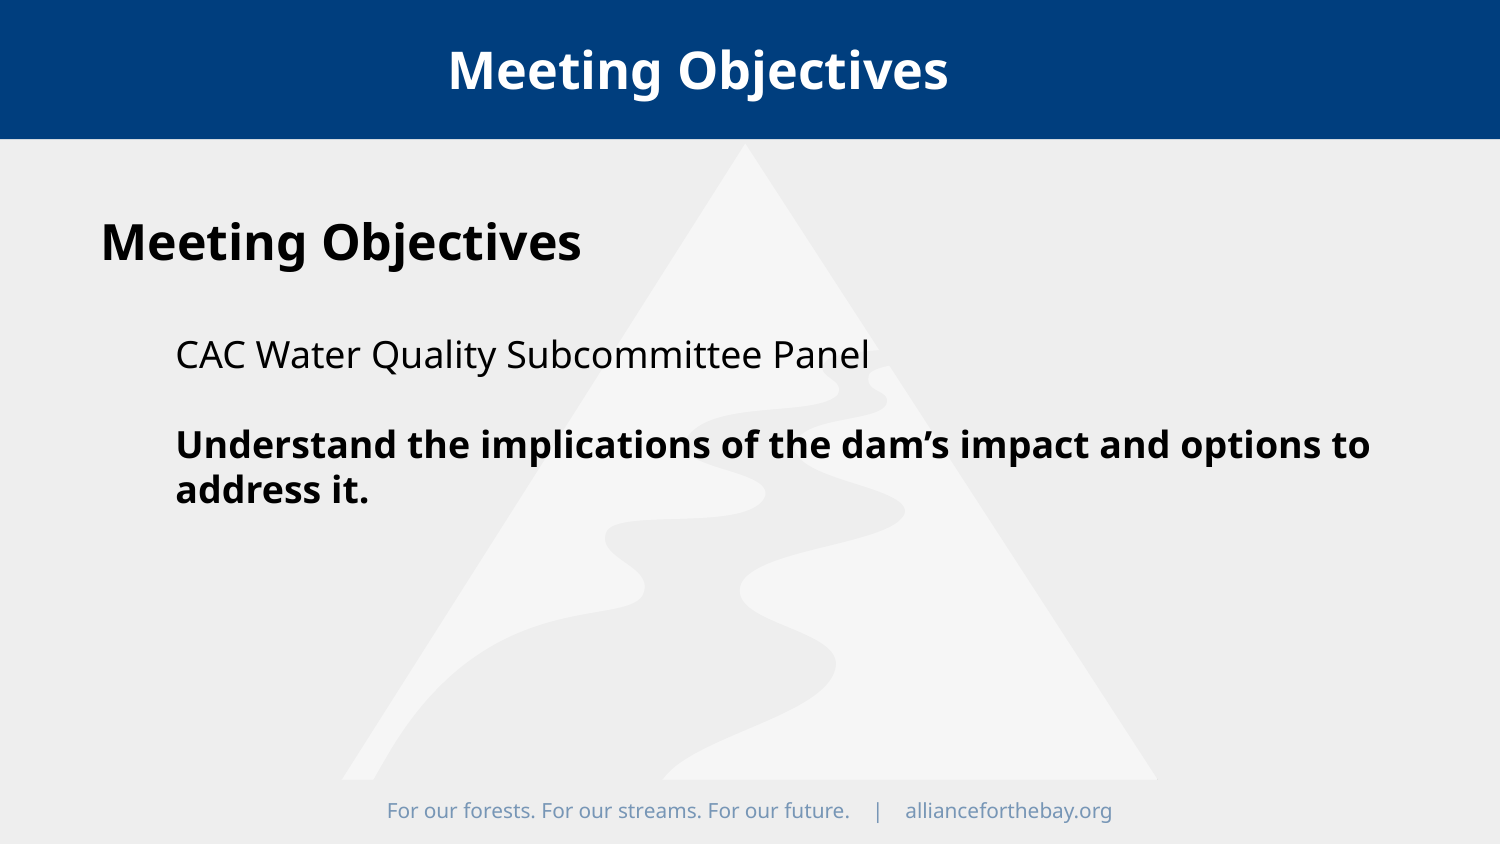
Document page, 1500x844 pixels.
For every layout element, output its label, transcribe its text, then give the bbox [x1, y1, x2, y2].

text_box Meeting Objectives CAC Water Quality Subcommittee Panel Understand the implications of the dam’s impact and options to address it. [92, 158, 1408, 704]
text_box Meeting Objectives [92, 29, 1305, 108]
text_box [0, 0, 1500, 140]
